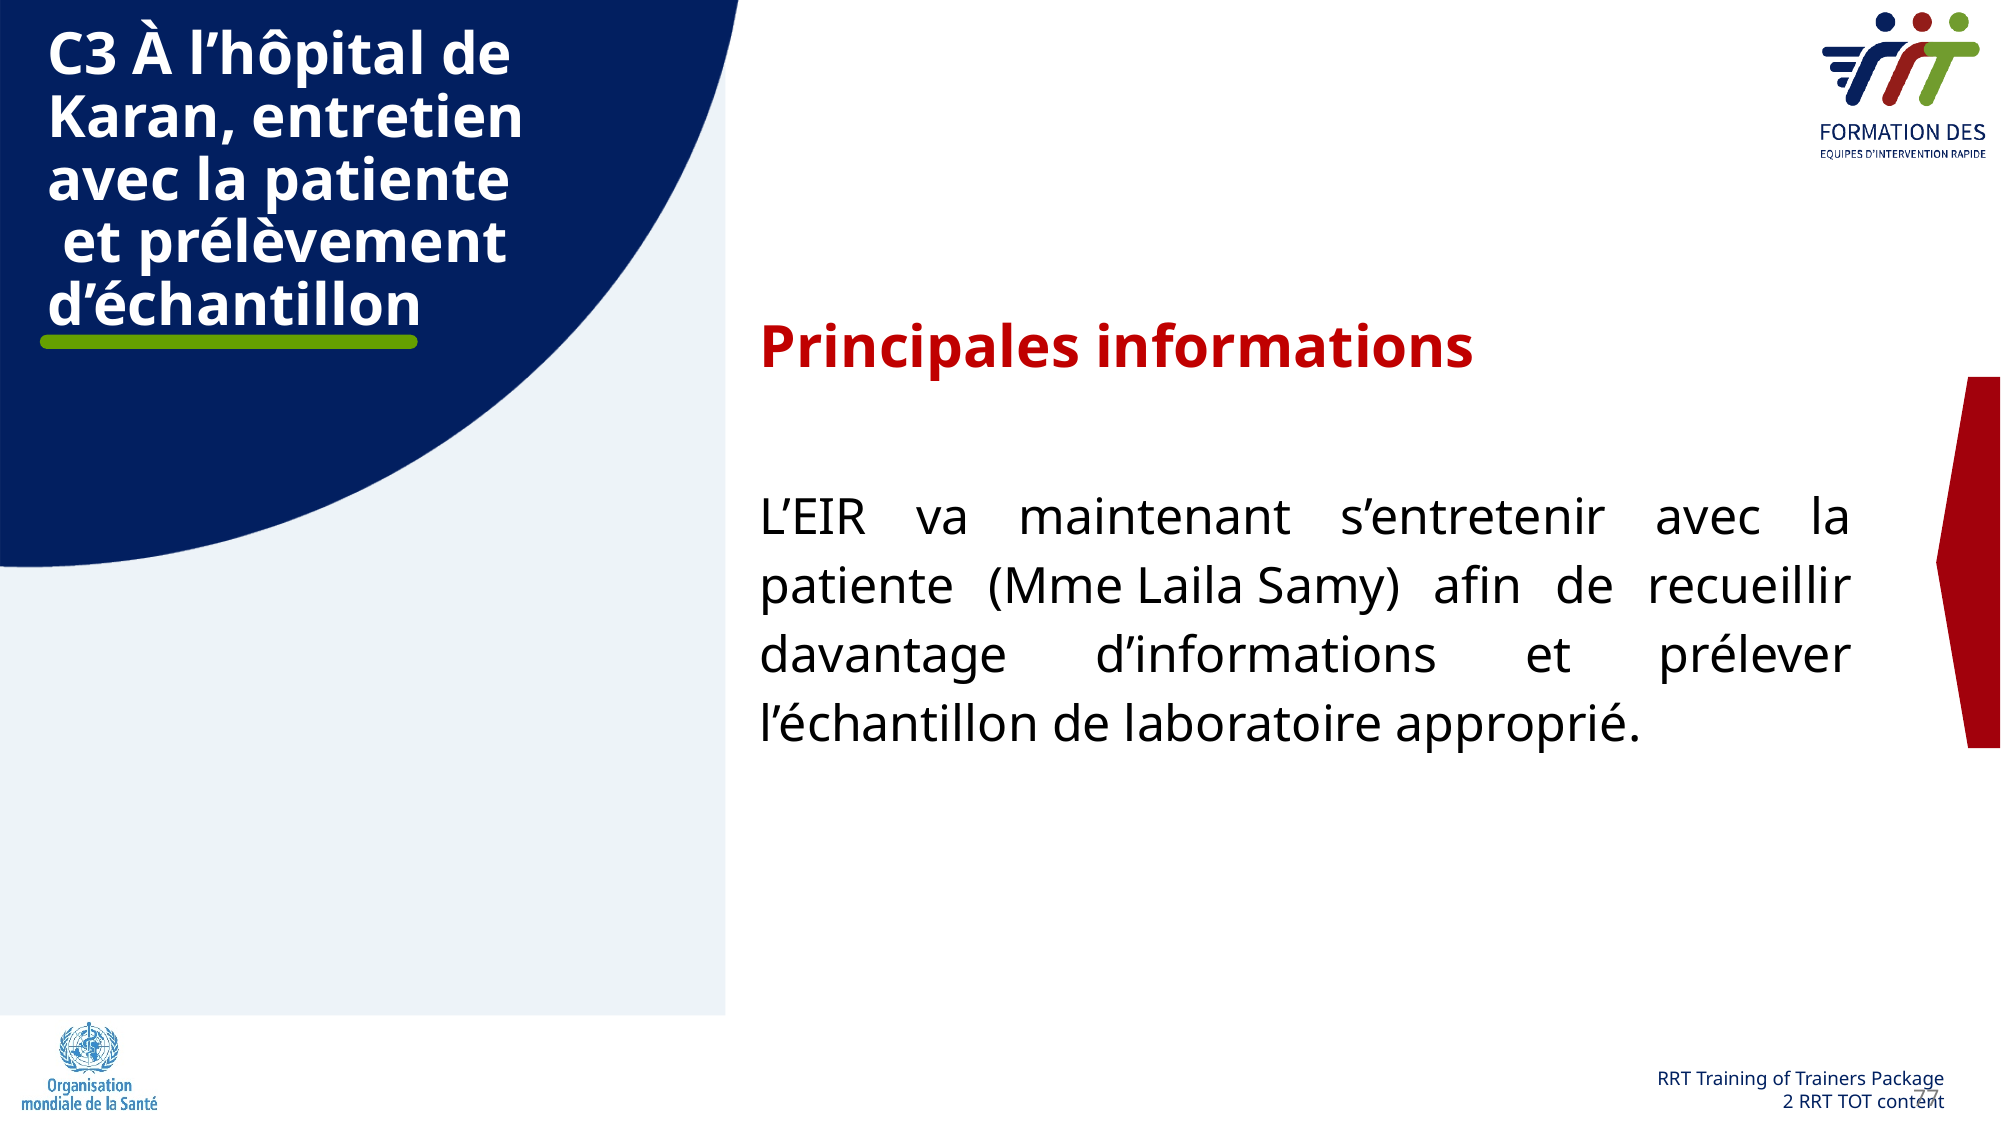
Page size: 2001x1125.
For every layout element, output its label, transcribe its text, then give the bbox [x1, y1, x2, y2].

text_box [39, 334, 418, 349]
picture [1820, 11, 1986, 160]
picture [0, 0, 746, 572]
title C3 À l’hôpital de Karan, entretien avec la patiente et prélèvement d’échantillon [39, 34, 651, 329]
list Principales informations [751, 221, 1989, 477]
text_box L’EIR va maintenant s’entretenir avec la patiente (Mme Laila Samy) afin de recueillir davantage d’informations et prélever l’échantillon de laboratoire approprié. [752, 467, 1860, 759]
picture [20, 1020, 158, 1111]
